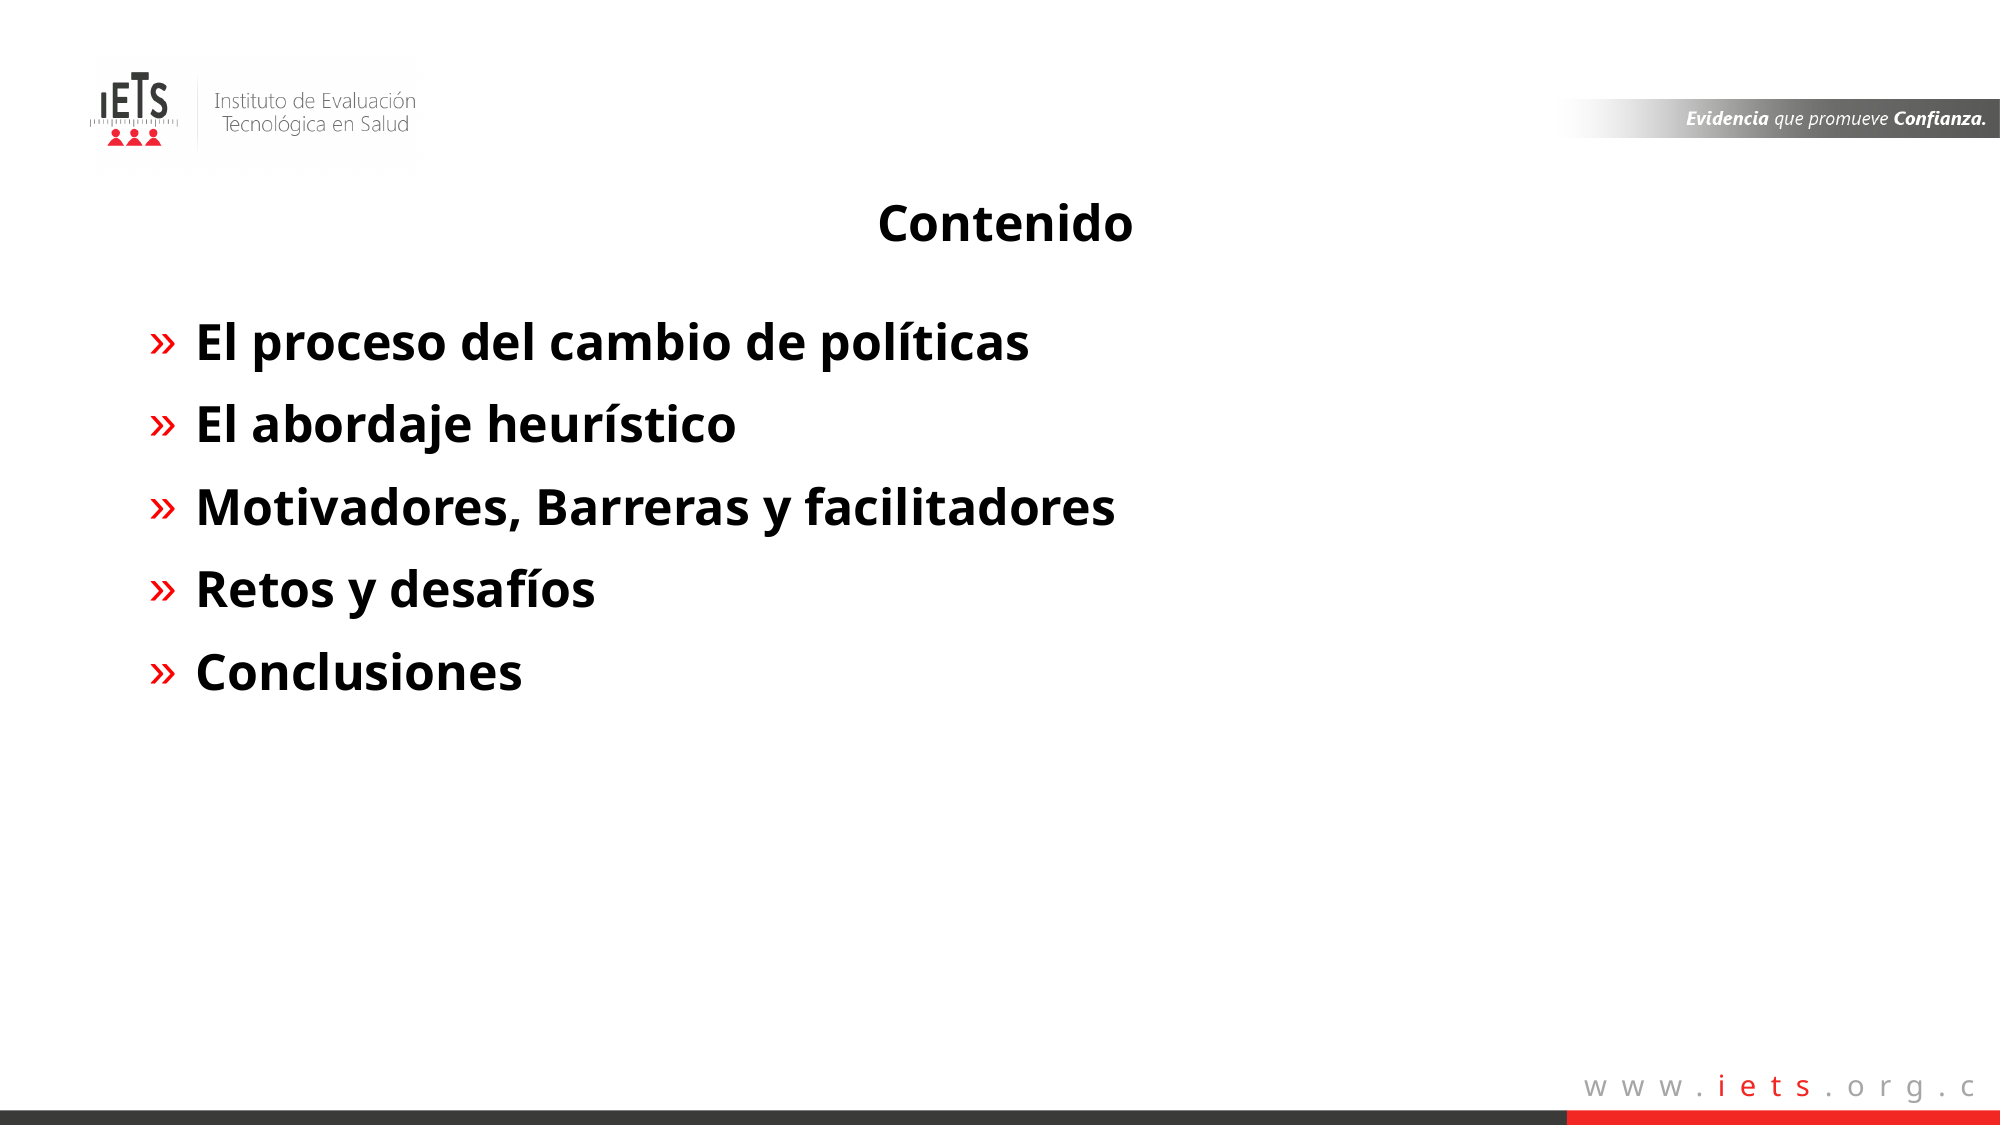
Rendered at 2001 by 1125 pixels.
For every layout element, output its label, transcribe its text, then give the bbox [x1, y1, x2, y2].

list Contenido [137, 184, 1875, 244]
picture [90, 54, 422, 174]
picture [1546, 99, 2000, 138]
list El proceso del cambio de políticas El abordaje heurístico Motivadores, Barreras y facilitadores Retos y desafíos Conclusiones [134, 302, 1871, 911]
